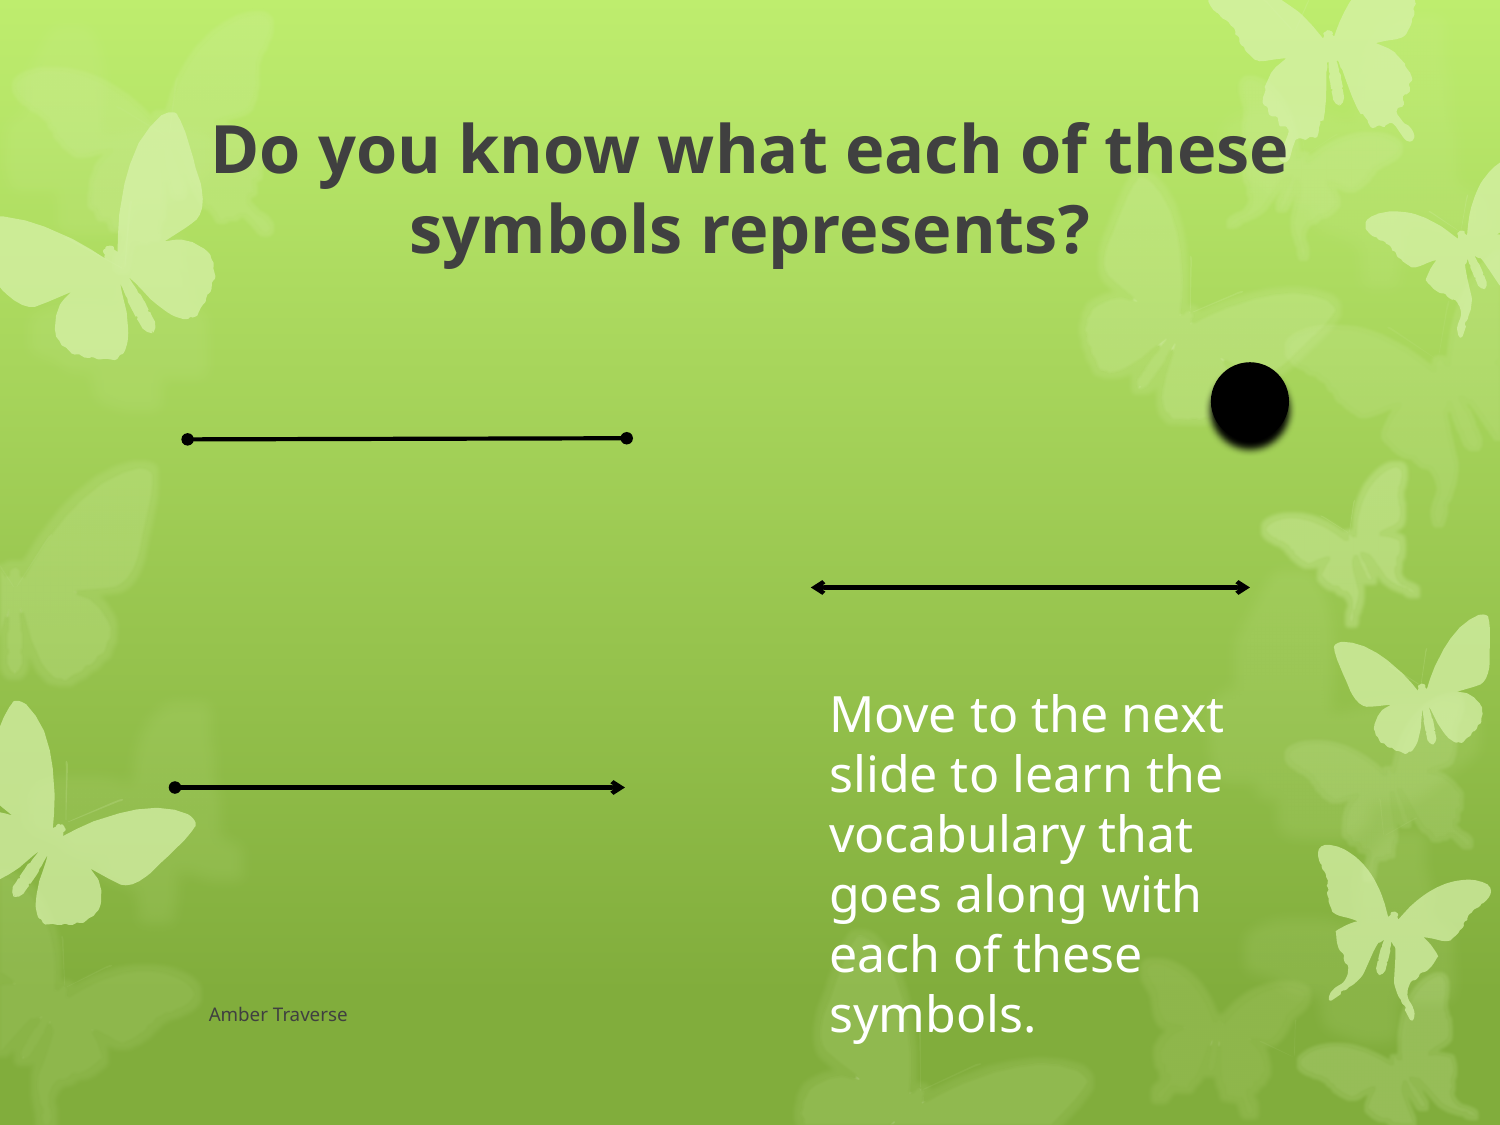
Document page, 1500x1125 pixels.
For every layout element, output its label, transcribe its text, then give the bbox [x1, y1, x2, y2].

text_box Move to the next slide to learn the vocabulary that goes along with each of these symbols. [814, 674, 1327, 1050]
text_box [189, 408, 626, 470]
title Do you know what each of these symbols represents? [165, 110, 1335, 263]
footer Amber Traverse [193, 976, 814, 1037]
text_box [1210, 362, 1290, 441]
